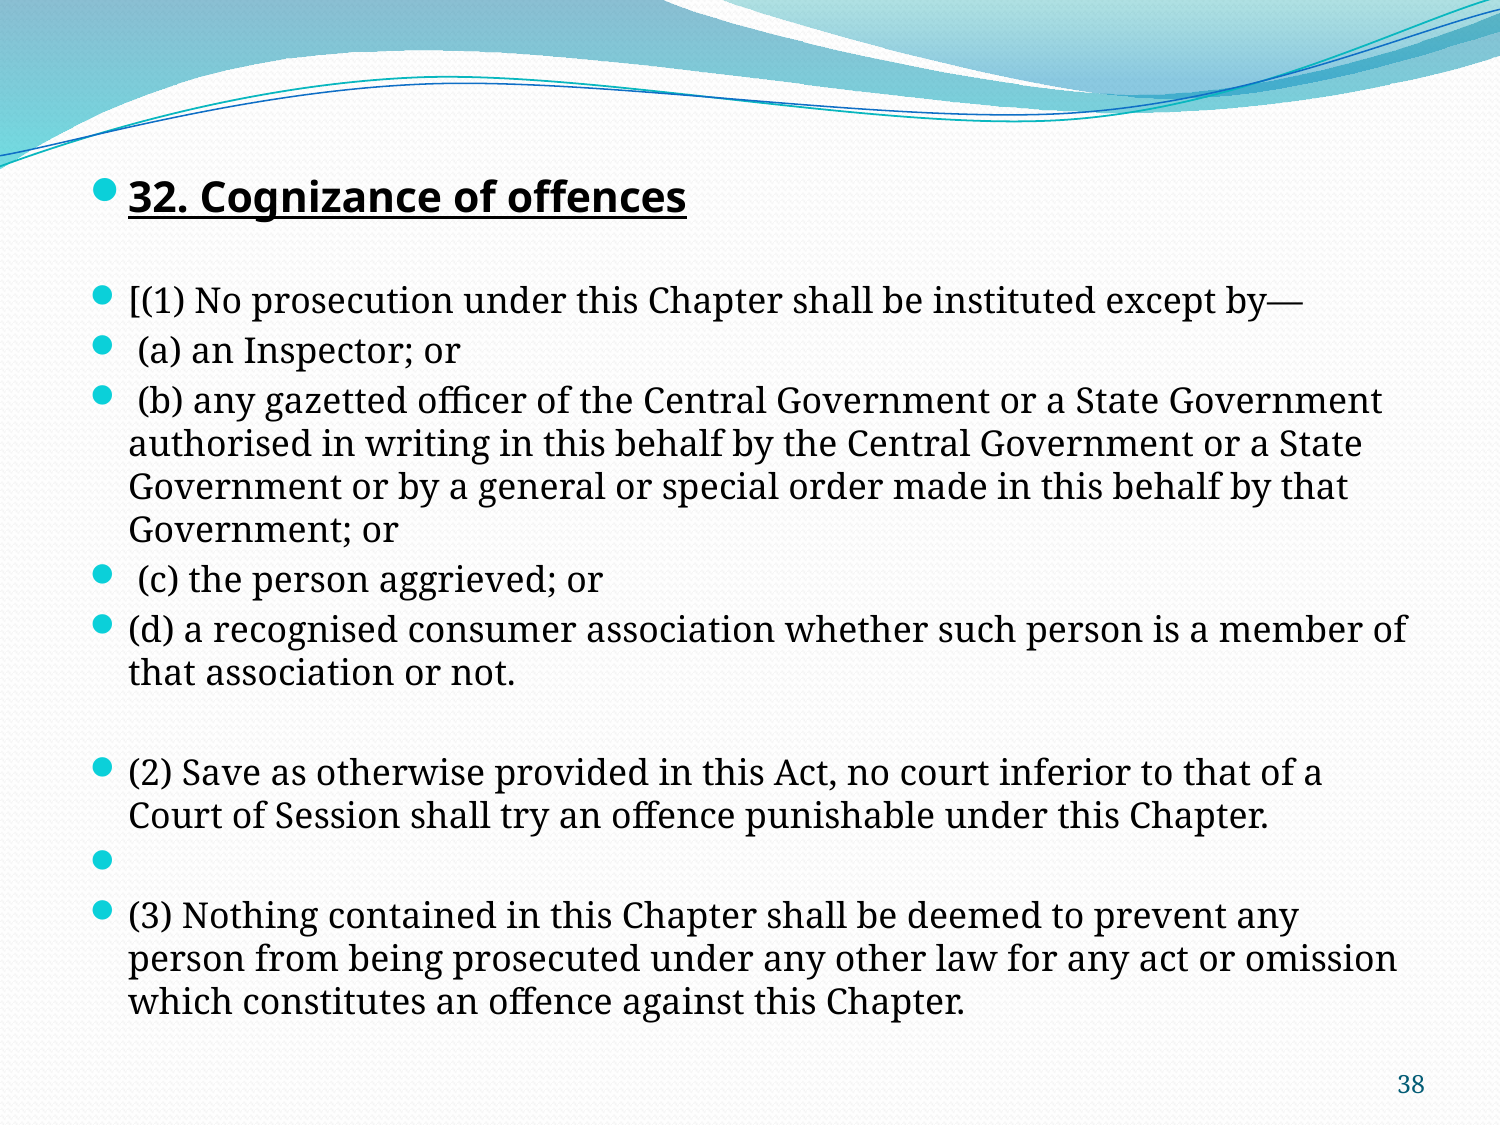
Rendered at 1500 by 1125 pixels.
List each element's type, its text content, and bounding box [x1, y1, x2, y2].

slide_number 38 [1299, 1042, 1425, 1103]
list 32. Cognizance of offences [(1) No prosecution under this Chapter shall be instituted except by— (a) an Inspector; or (b) any gazetted officer of the Central Government or a State Government authorised in writing in this behalf by the Central Government or a State Government or by a general or special order made in this behalf by that Government; or (c) the person aggrieved; or (d) a recognised consumer association whether such person is a member of that association or not. (2) Save as otherwise provided in this Act, no court inferior to that of a Court of Session shall try an offence punishable under this Chapter. (3) Nothing contained in this Chapter shall be deemed to prevent any person from being prosecuted under any other law for any act or omission which constitutes an offence against this Chapter. [75, 162, 1425, 1038]
